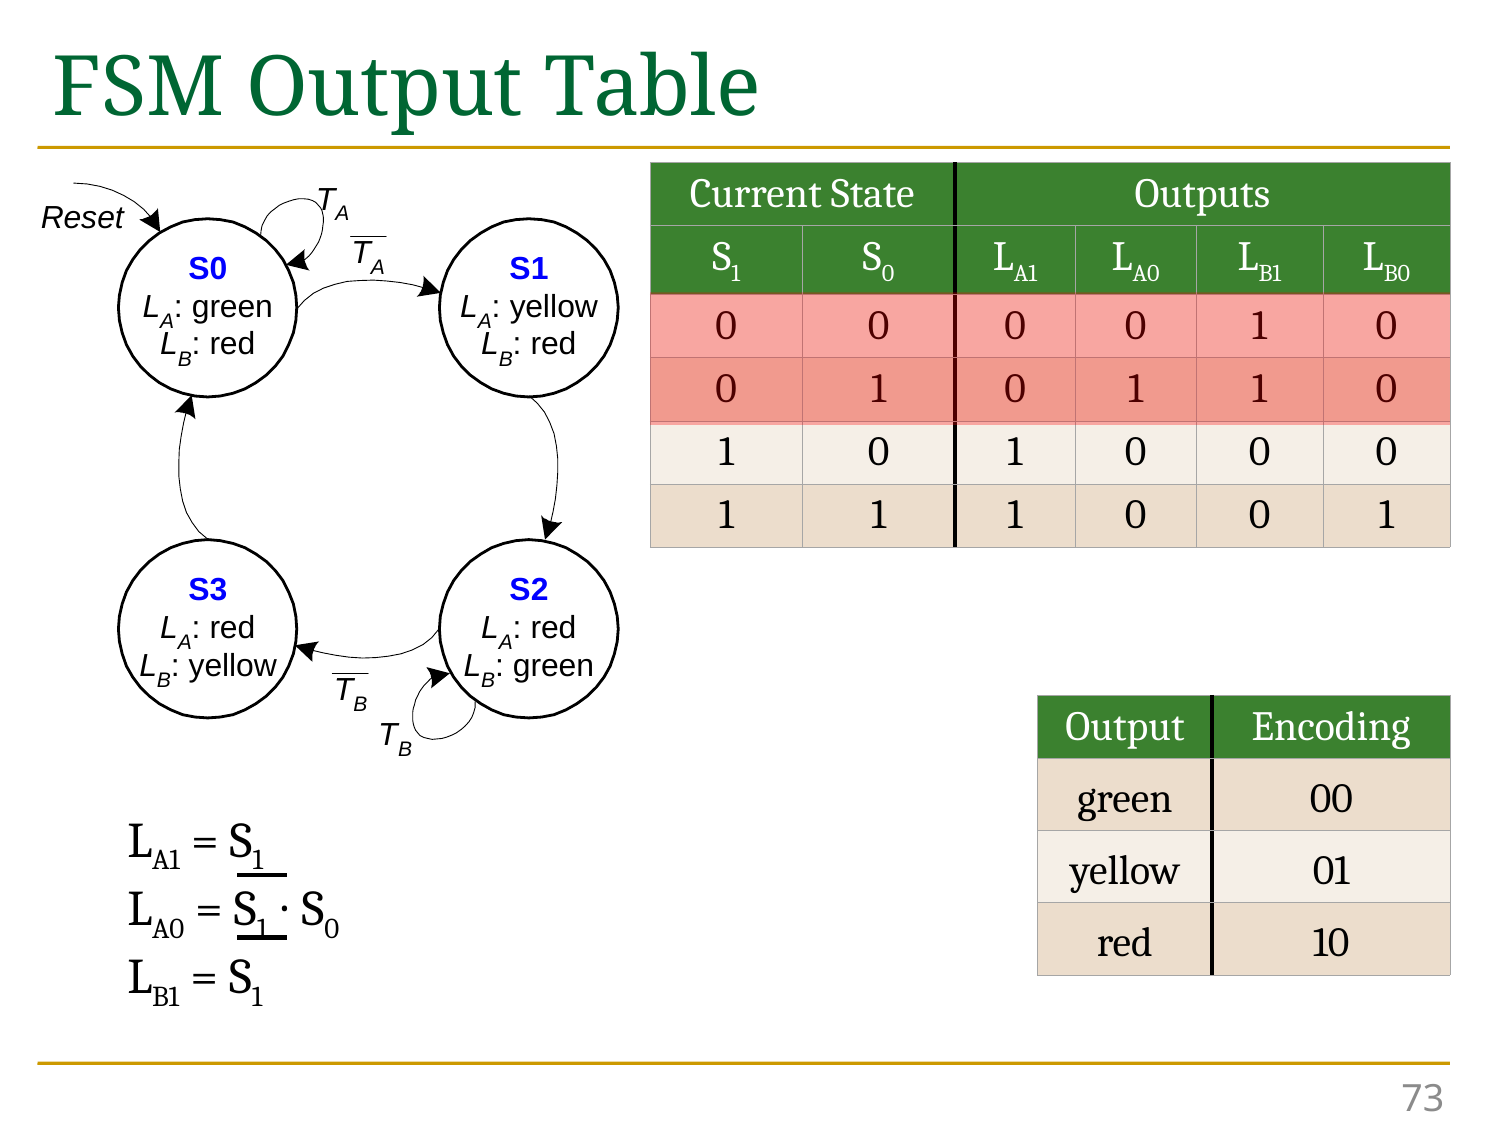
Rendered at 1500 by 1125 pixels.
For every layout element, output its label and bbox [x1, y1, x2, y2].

table_cell [1214, 759, 1450, 830]
table_cell [651, 226, 802, 292]
table_header [1214, 696, 1450, 758]
table_cell [1214, 903, 1450, 975]
table_header [651, 163, 953, 225]
table_cell [1038, 759, 1210, 830]
table_cell [957, 485, 1075, 547]
table_cell [651, 485, 802, 547]
table_cell [651, 425, 802, 484]
table_cell [1076, 485, 1196, 547]
table_cell [957, 425, 1075, 484]
table_cell [1038, 831, 1210, 902]
table_cell [803, 226, 953, 292]
slide_number [1121, 1066, 1460, 1125]
table_cell [803, 425, 953, 484]
table_header [1038, 696, 1210, 758]
title [37, 24, 1450, 200]
table_cell [1197, 226, 1323, 292]
table_cell [1324, 485, 1450, 547]
table_cell [1076, 425, 1196, 484]
table_cell [803, 485, 953, 547]
text_box [650, 292, 1450, 425]
table_cell [1324, 226, 1450, 292]
table_cell [1324, 425, 1450, 484]
table_cell [957, 226, 1075, 292]
table_cell [1038, 903, 1210, 975]
text_box [15, 153, 640, 776]
table_cell [1214, 831, 1450, 902]
table_header [957, 163, 1450, 225]
table_cell [1197, 425, 1323, 484]
table_cell [1076, 226, 1196, 292]
table_cell [1197, 485, 1323, 547]
text_box [112, 799, 488, 1020]
